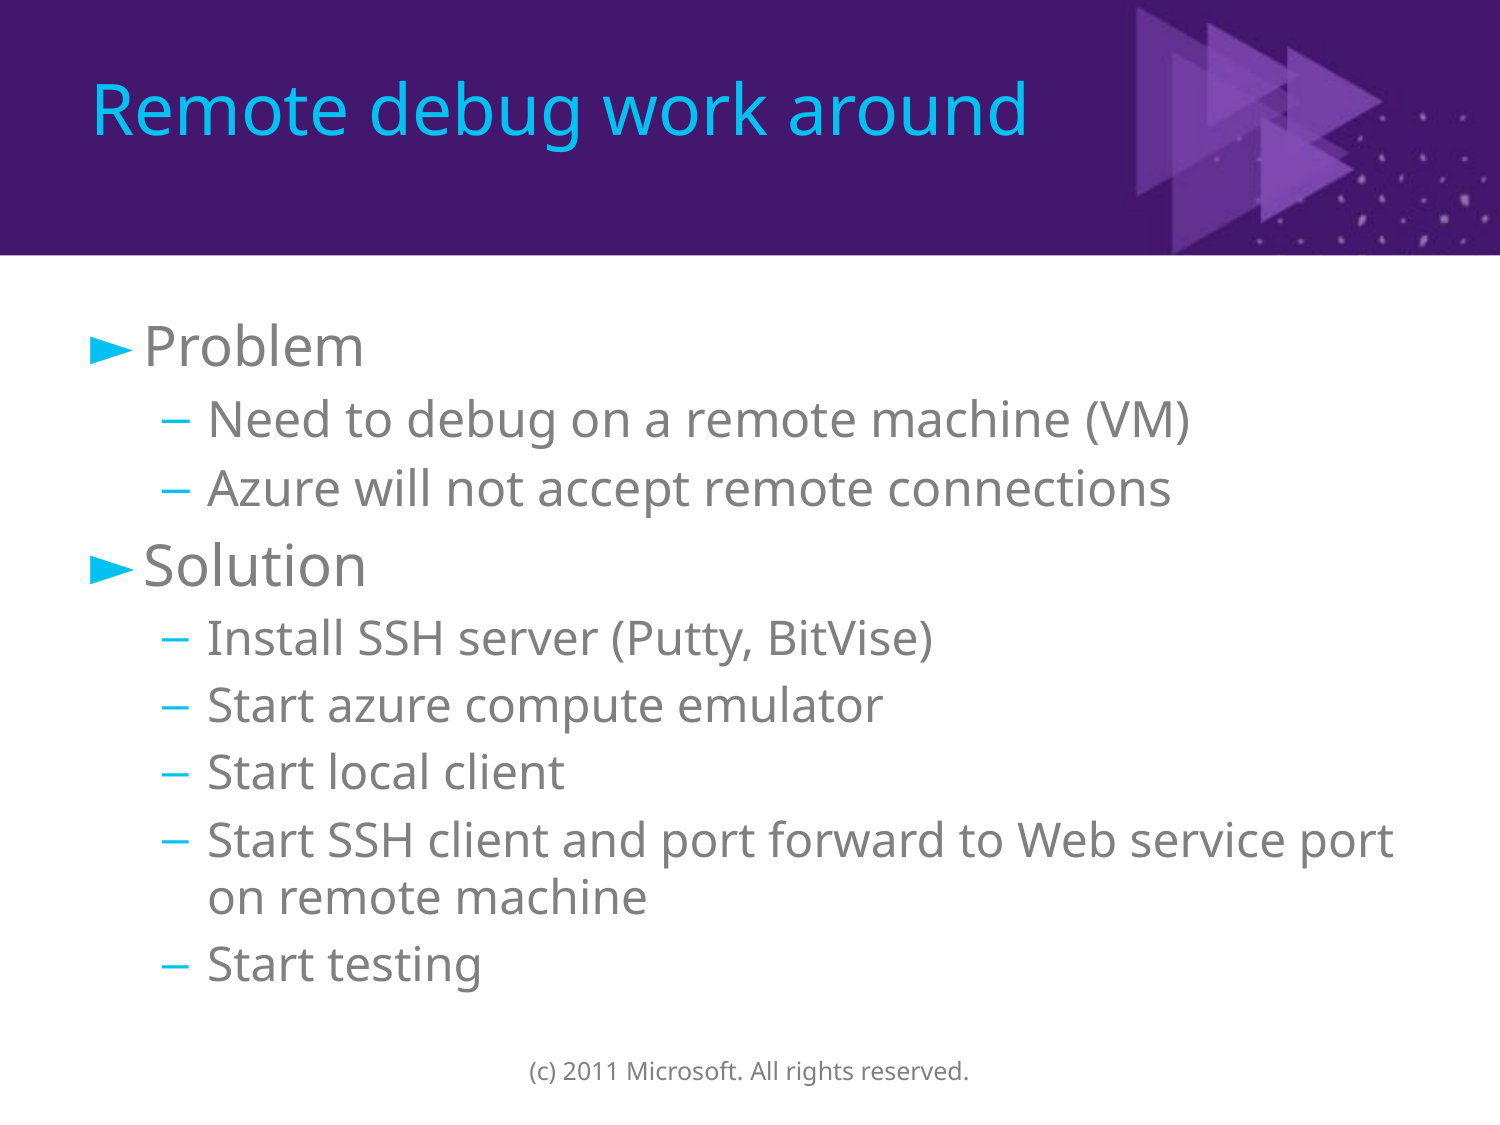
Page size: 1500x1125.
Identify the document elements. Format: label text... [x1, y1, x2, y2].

list Problem Need to debug on a remote machine (VM) Azure will not accept remote connections Solution Install SSH server (Putty, BitVise) Start azure compute emulator Start local client Start SSH client and port forward to Web service port on remote machine Start testing [75, 302, 1425, 1005]
title Remote debug work around [75, 56, 1425, 244]
picture [0, 0, 1500, 255]
footer (c) 2011 Microsoft. All rights reserved. [512, 1042, 988, 1103]
